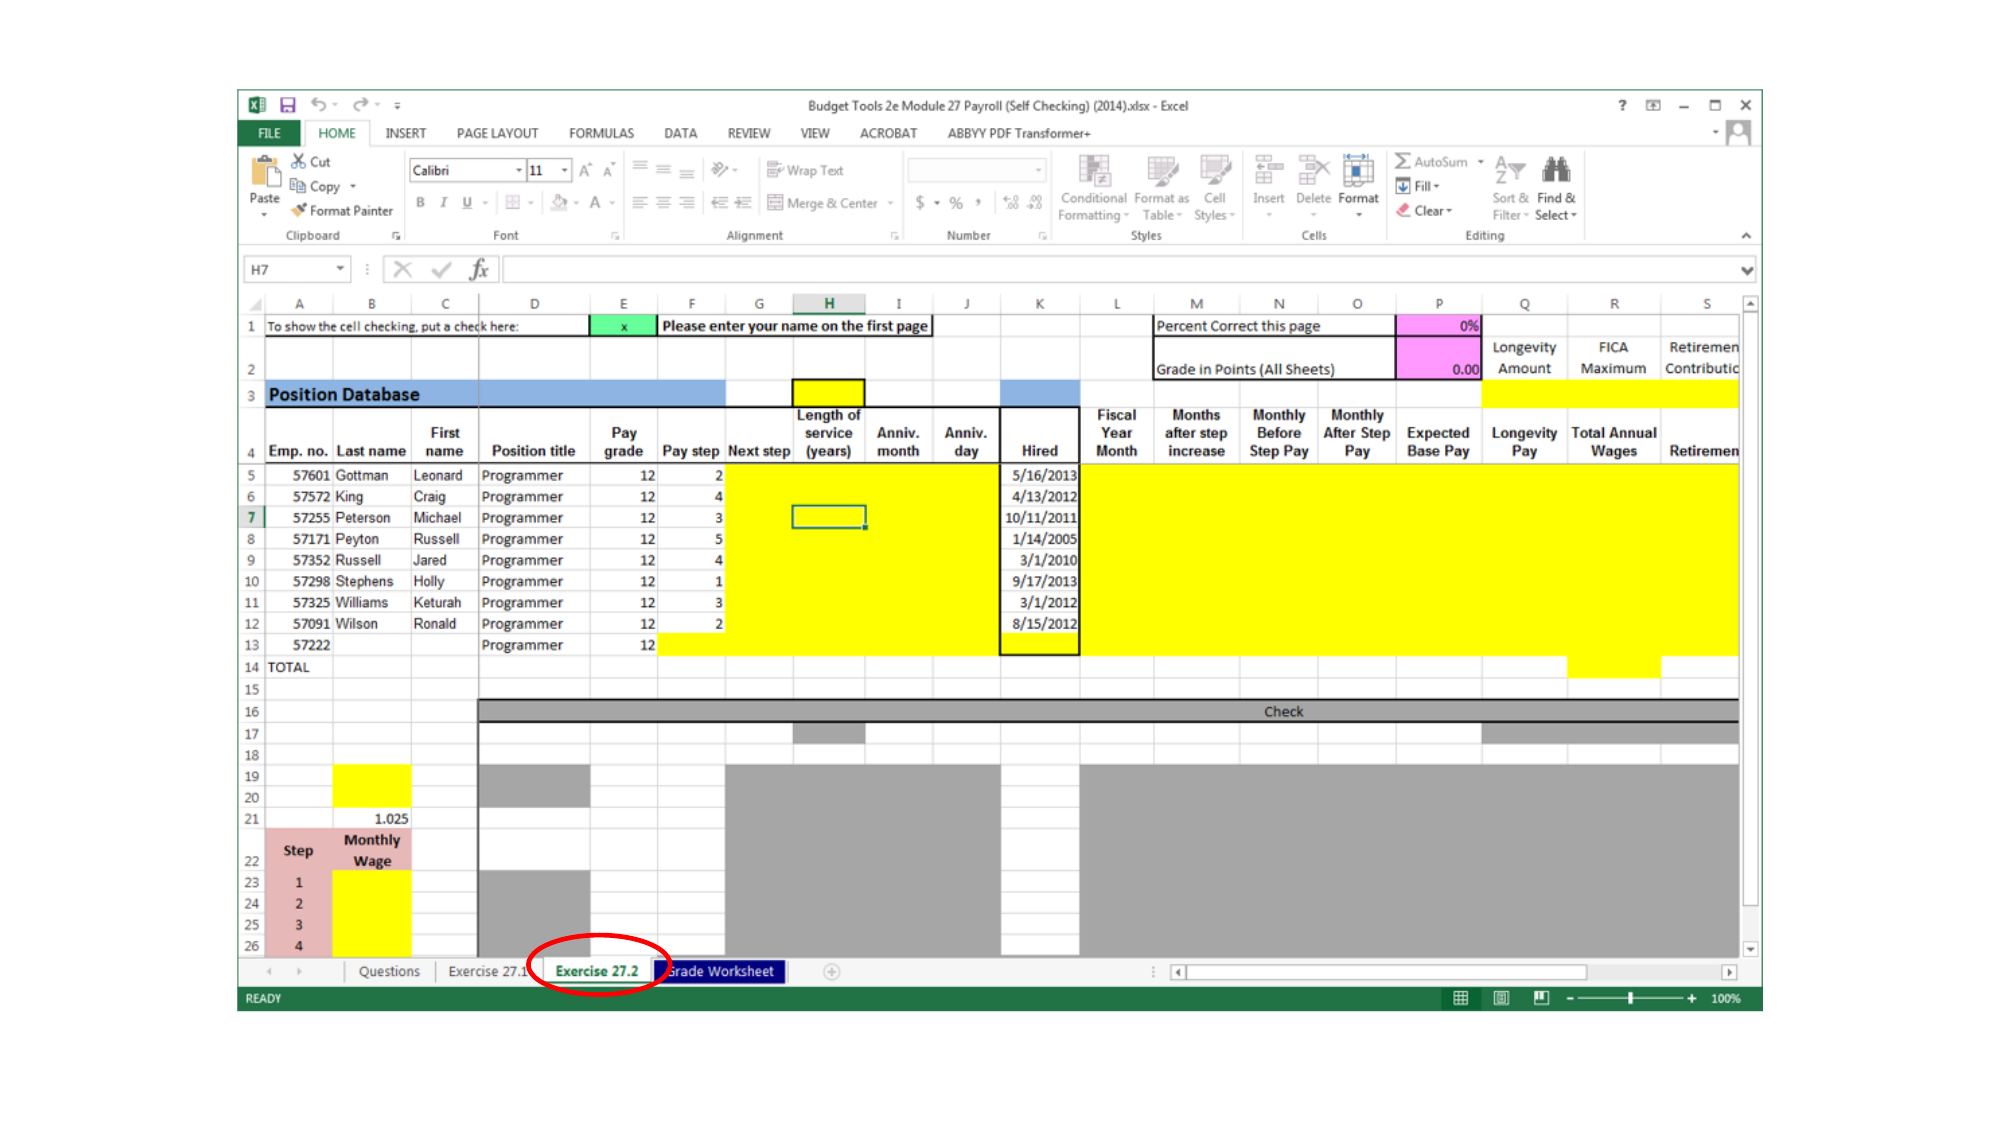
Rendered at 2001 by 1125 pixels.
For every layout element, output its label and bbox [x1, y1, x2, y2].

list [236, 88, 1763, 1014]
